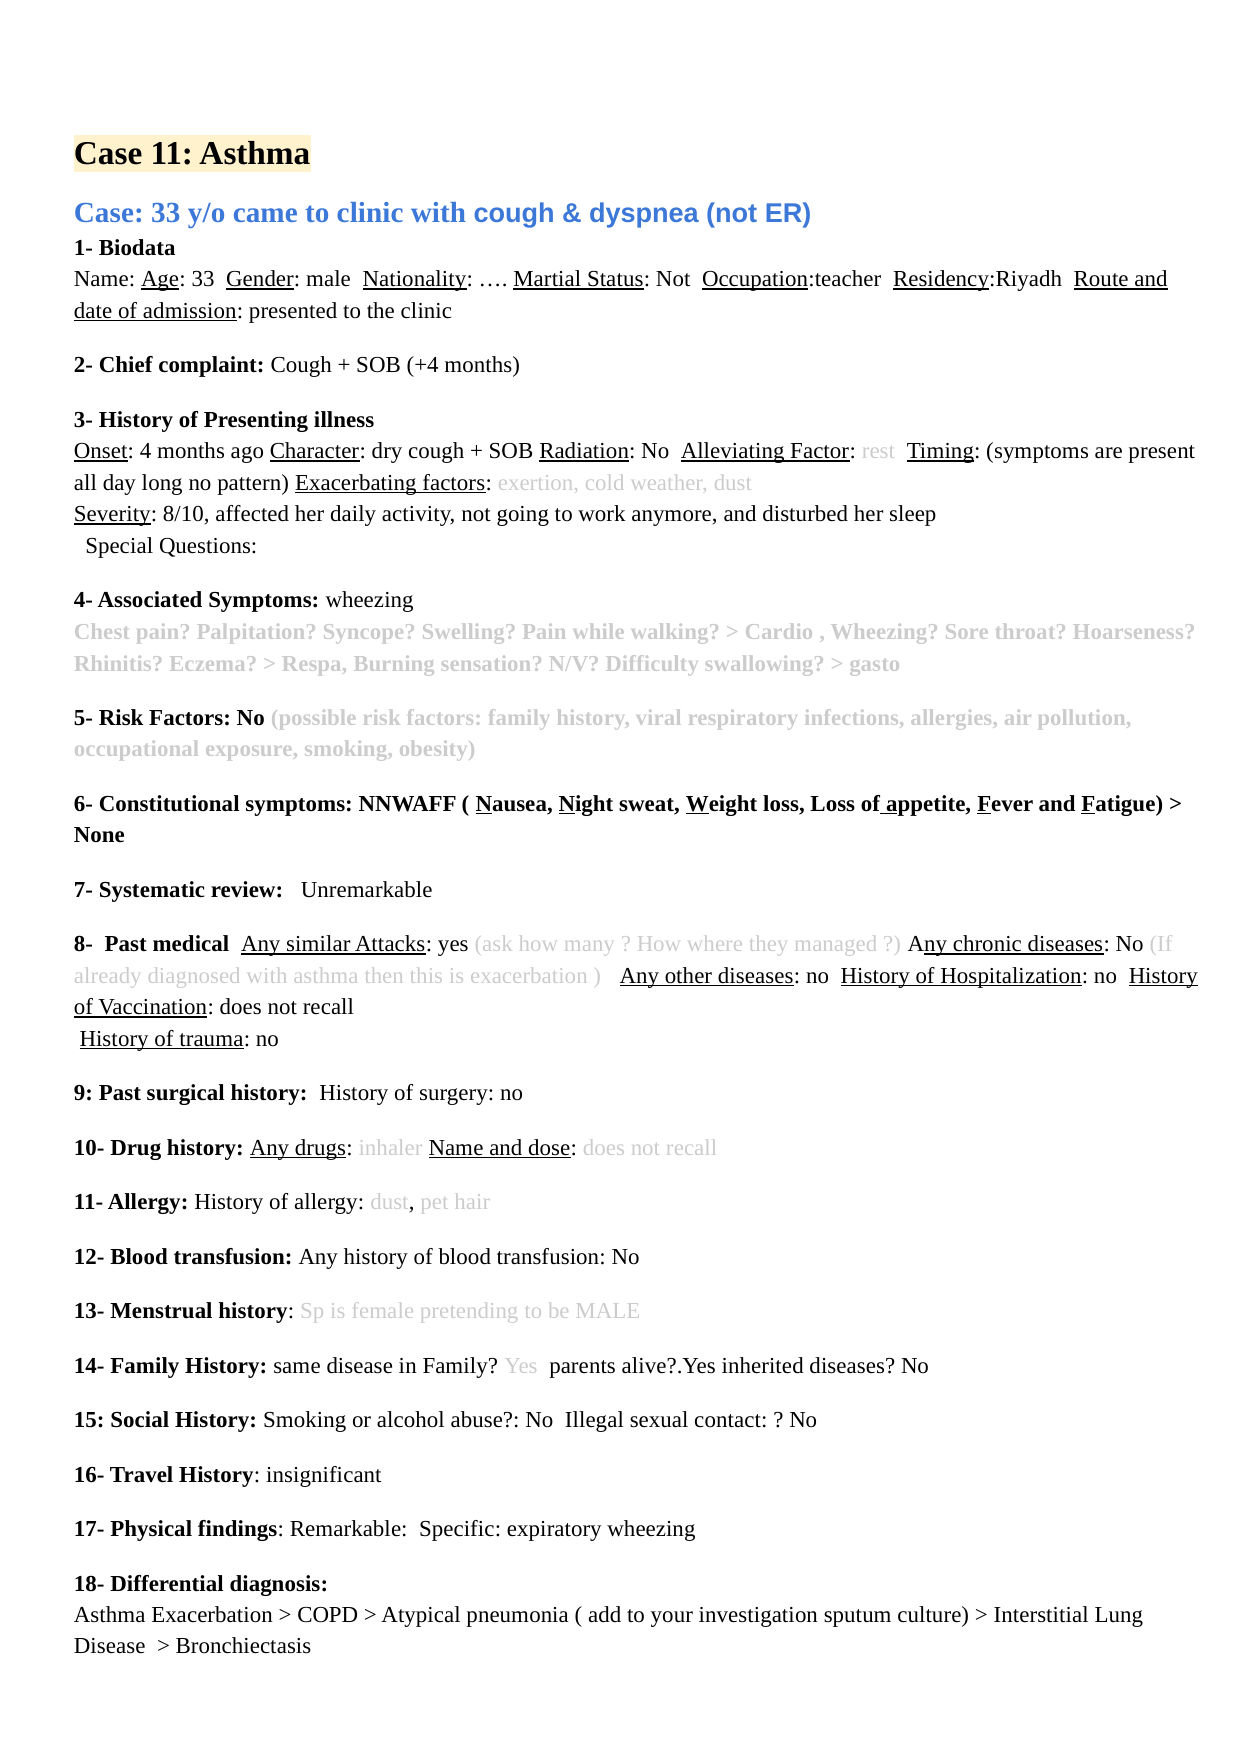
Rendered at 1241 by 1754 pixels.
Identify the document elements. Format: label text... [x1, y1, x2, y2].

text_box Case 11: Asthma Case: 33 y/o came to clinic with cough & dyspnea (not ER) 1- Biodata Name: Age: 33 Gender: male Nationality: …. Martial Status: Not Occupation:teacher Residency:Riyadh Route and date of admission: presented to the clinic SAD 2- Chief complaint: Cough + SOB (+4 months) SAD 3- History of Presenting illness Onset: 4 months ago Character: dry cough + SOB Radiation: No Alleviating Factor: rest Timing: (symptoms are present all day long no pattern) Exacerbating factors: exertion, cold weather, dust Severity: 8/10, affected her daily activity, not going to work anymore, and disturbed her sleep Special Questions: SAD 4- Associated Symptoms: wheezing Chest pain? Palpitation? Syncope? Swelling? Pain while walking? > Cardio , Wheezing? Sore throat? Hoarseness? Rhinitis? Eczema? > Respa, Burning sensation? N/V? Difficulty swallowing? > gasto SAD 5- Risk Factors: No (possible risk factors: family history, viral respiratory infections, allergies, air pollution, occupational exposure, smoking, obesity) SAD 6- Constitutional symptoms: NNWAFF ( Nausea, Night sweat, Weight loss, Loss of appetite, Fever and Fatigue) > None SAD 7- Systematic review: Unremarkable SAD 8- Past medical Any similar Attacks: yes (ask how many ? How where they managed ?) Any chronic diseases: No (If already diagnosed with asthma then this is exacerbation ) Any other diseases: no History of Hospitalization: no History of Vaccination: does not recall History of trauma: no SAD 9: Past surgical history: History of surgery: no 10- Drug history: Any drugs: inhaler Name and dose: does not recall SAD 11- Allergy: History of allergy: dust, pet hair SAD 12- Blood transfusion: Any history of blood transfusion: No SAD 13- Menstrual history: Sp is female pretending to be MALE SAD 14- Family History: same disease in Family? Yes parents alive?.Yes inherited diseases? No SAD 15: Social History: Smoking or alcohol abuse?: No Illegal sexual contact: ? No SAD 16- Travel History: insignificant SAD 17- Physical findings: Remarkable: Specific: expiratory wheezing SAD 18- Differential diagnosis: Asthma Exacerbation > COPD > Atypical pneumonia ( add to your investigation sputum culture) > Interstitial Lung Disease > Bronchiectasis [53, 104, 1229, 1754]
